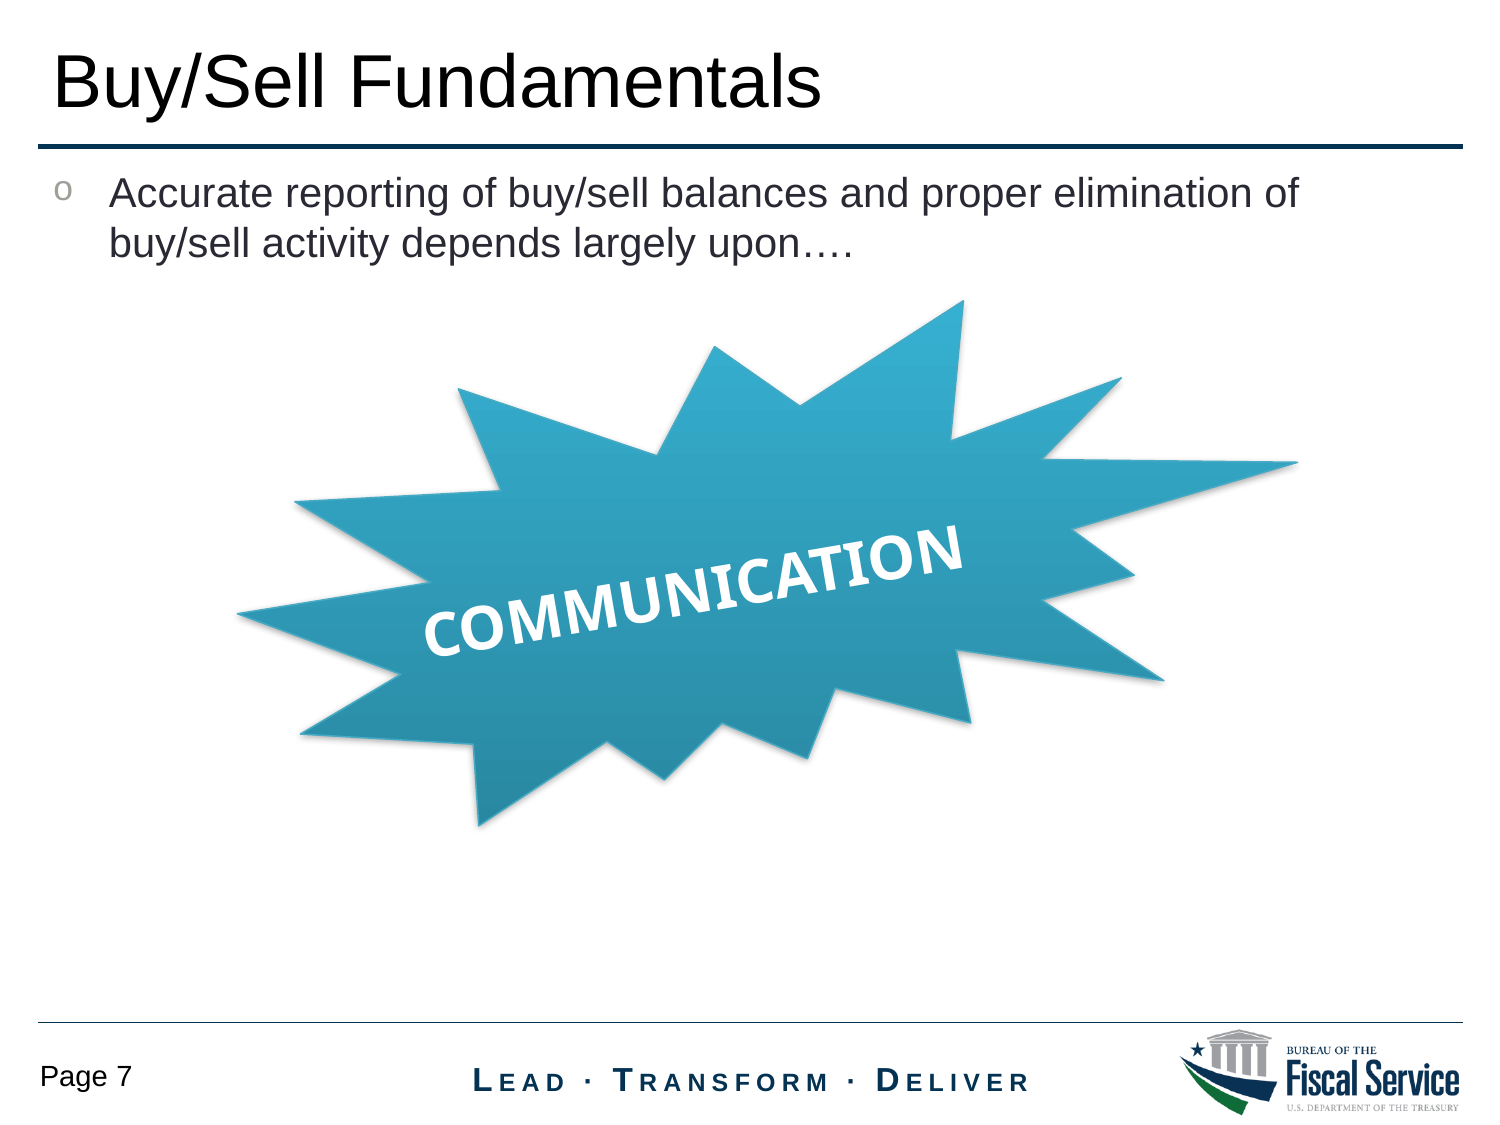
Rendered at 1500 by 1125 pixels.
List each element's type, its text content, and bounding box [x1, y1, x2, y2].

picture [1175, 1026, 1463, 1118]
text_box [237, 300, 1332, 827]
list Accurate reporting of buy/sell balances and proper elimination of buy/sell activity depends largely upon…. [37, 158, 1463, 1013]
list Buy/Sell Fundamentals [37, 24, 1463, 138]
